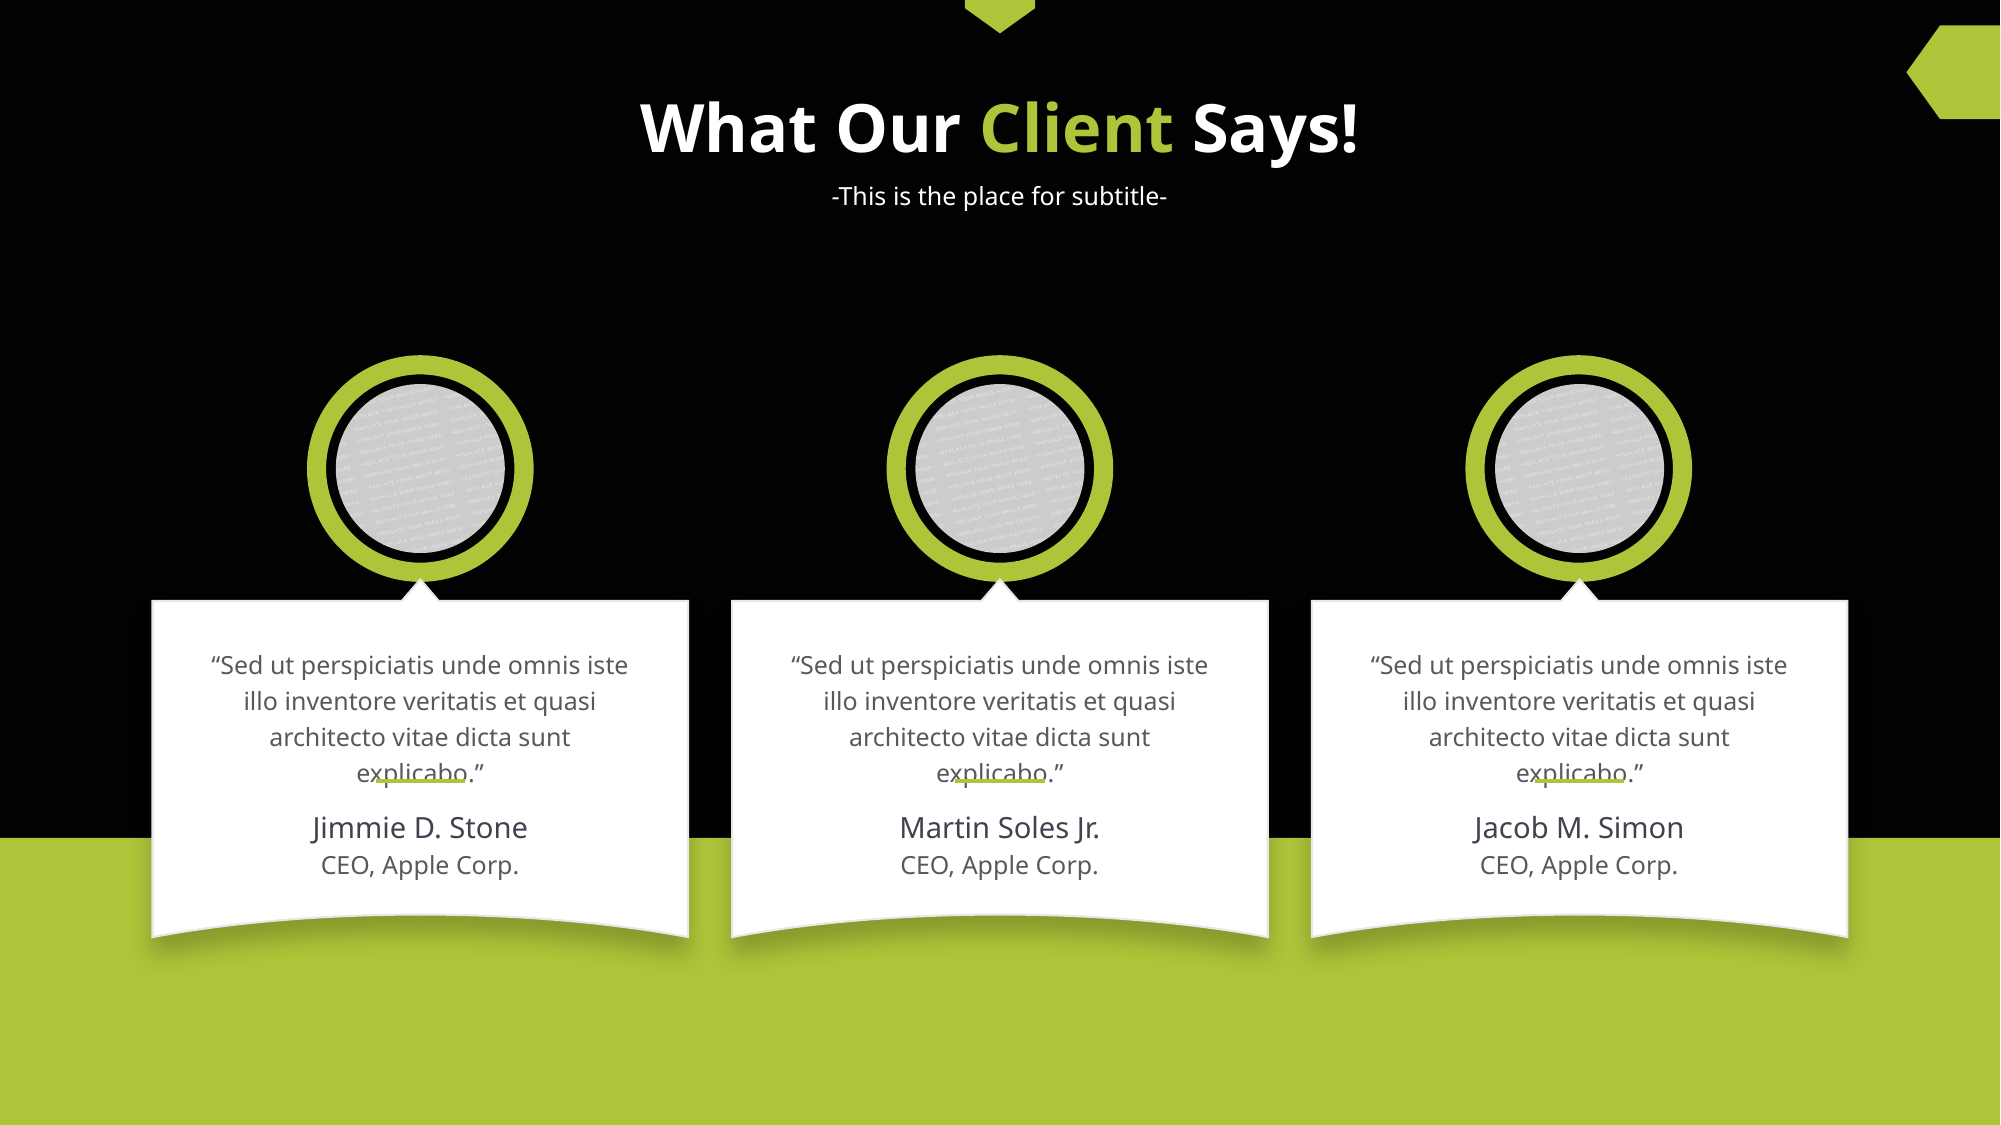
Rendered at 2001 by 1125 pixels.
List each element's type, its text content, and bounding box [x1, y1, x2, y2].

text_box [343, 354, 498, 384]
picture [915, 384, 1085, 554]
text_box “Sed ut perspiciatis unde omnis iste illo inventore veritatis et quasi architecto vitae dicta sunt explicabo.” [191, 636, 650, 795]
text_box CEO, Apple Corp. [306, 842, 535, 888]
text_box [732, 579, 1268, 938]
text_box [1464, 390, 1495, 547]
text_box Jimmie D. Stone [297, 801, 543, 852]
text_box [885, 392, 915, 546]
text_box “Sed ut perspiciatis unde omnis iste illo inventore veritatis et quasi architecto vitae dicta sunt explicabo.” [770, 636, 1230, 795]
text_box [1501, 354, 1656, 384]
text_box Martin Soles Jr. [884, 801, 1116, 852]
picture [1495, 384, 1665, 554]
text_box [922, 354, 1077, 384]
text_box [505, 391, 535, 546]
text_box [0, 837, 2000, 1125]
text_box CEO, Apple Corp. [1465, 842, 1694, 888]
picture [335, 384, 505, 554]
text_box [1665, 393, 1694, 544]
text_box [1085, 392, 1115, 545]
text_box [923, 554, 1076, 583]
text_box [152, 579, 689, 938]
text_box [963, 0, 1037, 35]
text_box Jacob M. Simon [1459, 801, 1700, 852]
text_box [305, 392, 335, 545]
text_box -This is the place for subtitle- [816, 173, 1183, 219]
text_box CEO, Apple Corp. [885, 842, 1115, 888]
text_box [1502, 554, 1655, 583]
text_box “Sed ut perspiciatis unde omnis iste illo inventore veritatis et quasi architecto vitae dicta sunt explicabo.” [1350, 636, 1809, 795]
text_box [1311, 579, 1848, 938]
text_box What Our Client Says! [625, 78, 1375, 174]
text_box [344, 554, 497, 583]
